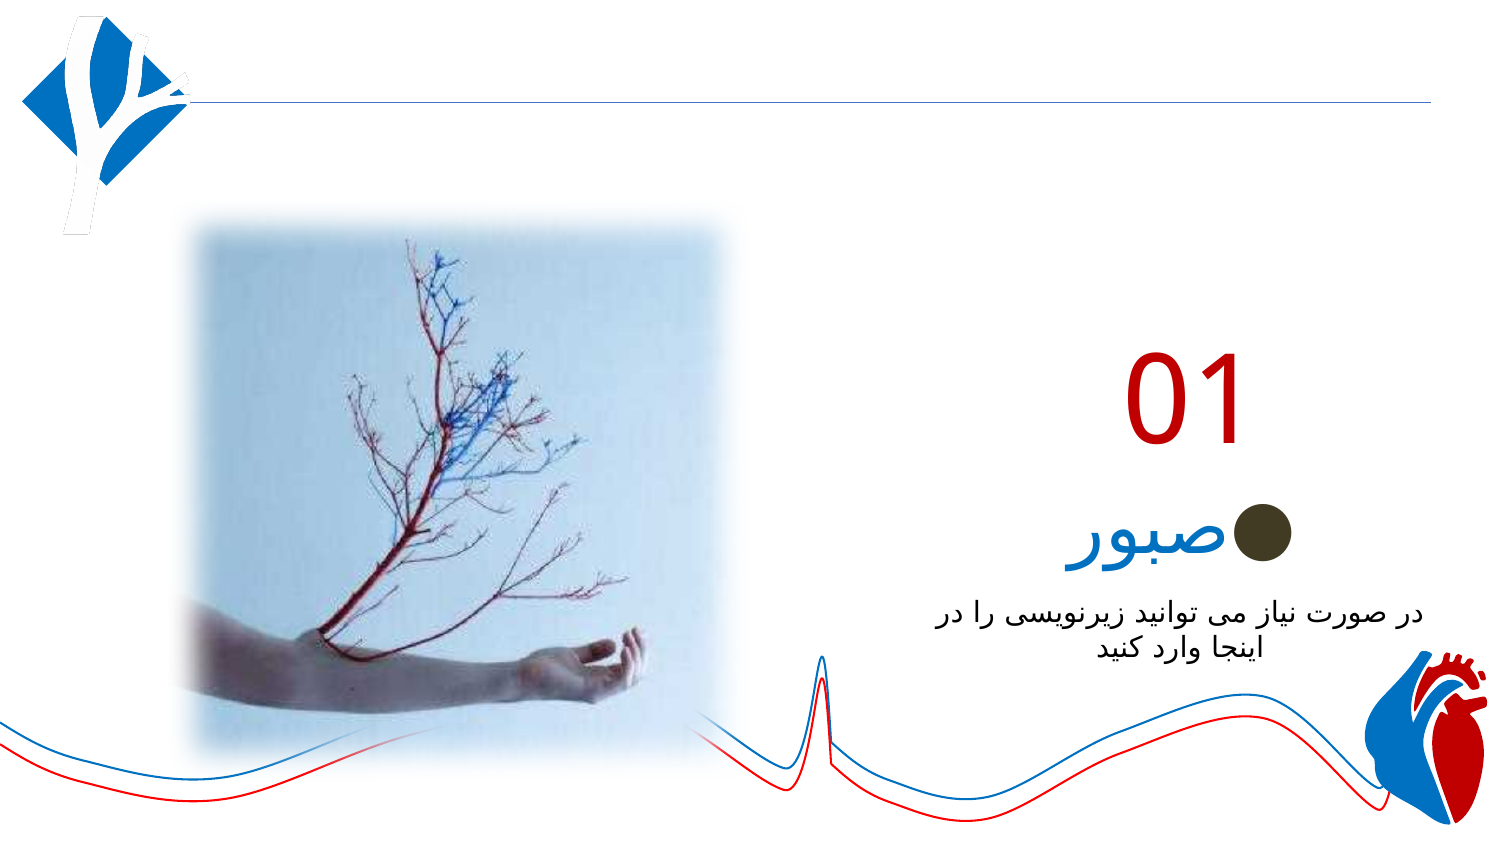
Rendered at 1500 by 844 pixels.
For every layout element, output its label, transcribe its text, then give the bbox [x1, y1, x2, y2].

picture [63, 16, 750, 782]
title 01 [916, 296, 1467, 454]
subtitle در صورت نیاز می توانید زیرنویسی را در اینجا وارد کنید [916, 578, 1444, 689]
title صبور [916, 454, 1467, 593]
